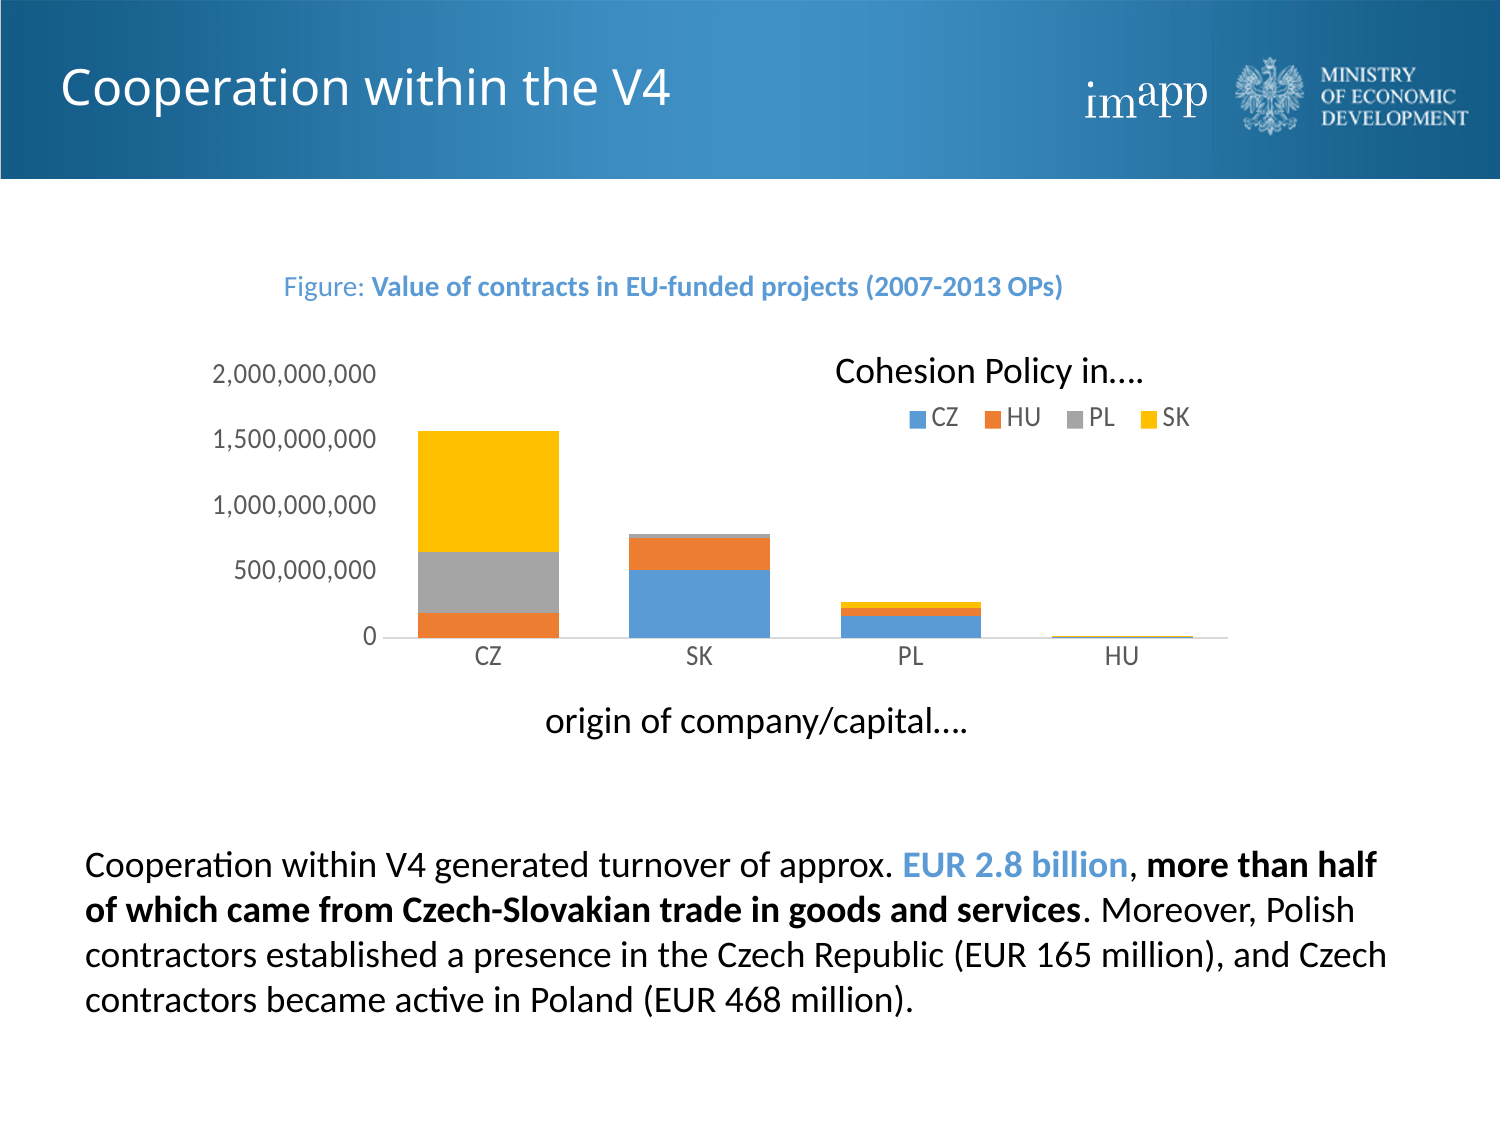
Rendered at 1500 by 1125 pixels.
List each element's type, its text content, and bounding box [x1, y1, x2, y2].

text_box Cooperation within V4 generated turnover of approx. EUR 2.8 billion, more than half of which came from Czech-Slovakian trade in goods and services. Moreover, Polish contractors established a presence in the Czech Republic (EUR 165 million), and Czech contractors became active in Poland (EUR 468 million). [70, 832, 1423, 1027]
text_box Figure: Value of contracts in EU-funded projects (2007-2013 OPs) [269, 259, 1462, 310]
chart [211, 348, 1258, 704]
text_box Cohesion Policy in…. [820, 338, 1500, 398]
title Cooperation within the V4 [45, 17, 1136, 161]
picture [0, 0, 1500, 179]
text_box origin of company/capital…. [530, 688, 1355, 749]
